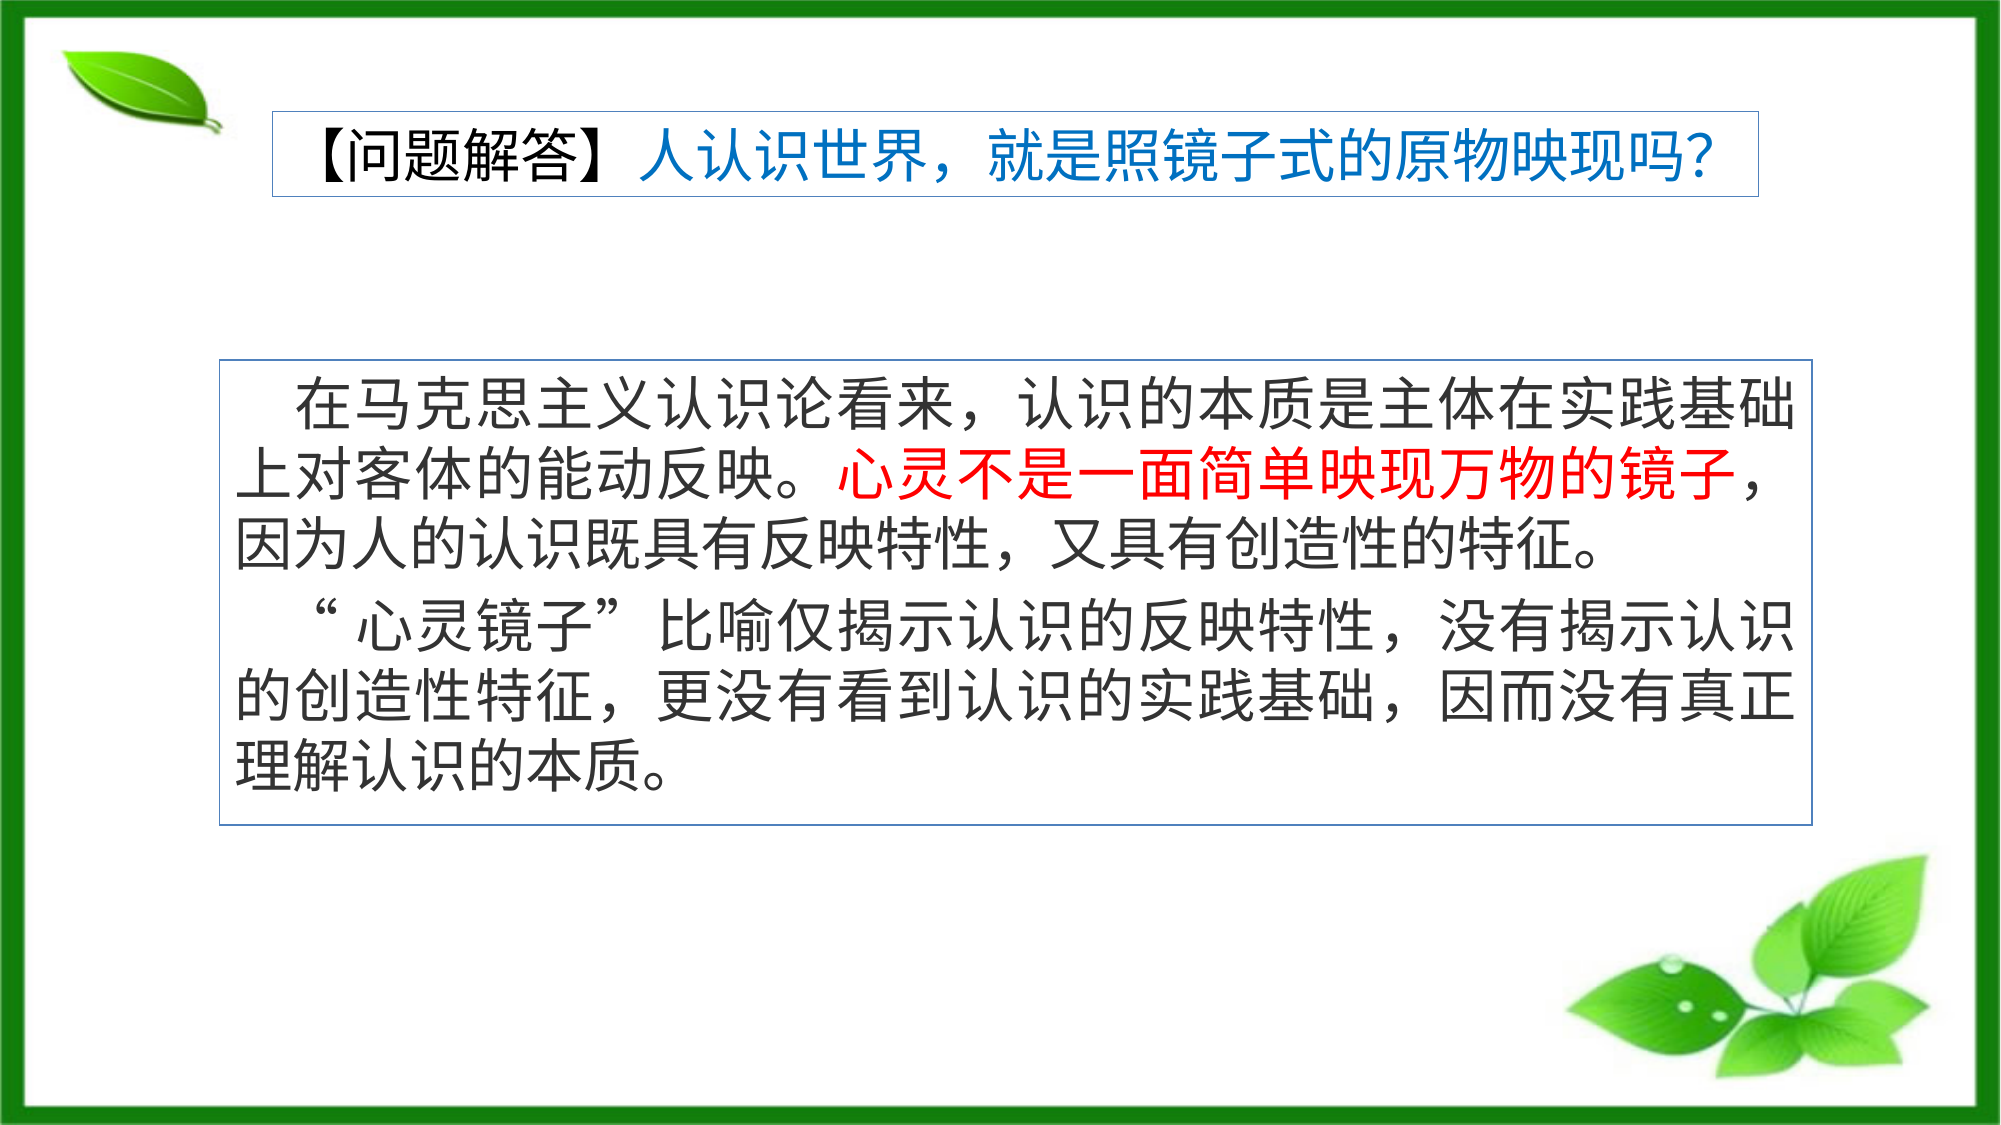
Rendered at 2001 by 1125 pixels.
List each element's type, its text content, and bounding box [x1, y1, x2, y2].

subtitle 在马克思主义认识论看来，认识的本质是主体在实践基础上对客体的能动反映。心灵不是一面简单映现万物的镜子，因为人的认识既具有反映特性，又具有创造性的特征。 “心灵镜子”比喻仅揭示认识的反映特性，没有揭示认识的创造性特征，更没有看到认识的实践基础，因而没有真正理解认识的本质。 [219, 359, 1813, 826]
text_box 【问题解答】人认识世界，就是照镜子式的原物映现吗？ [272, 111, 1759, 197]
picture [0, 0, 2001, 1125]
